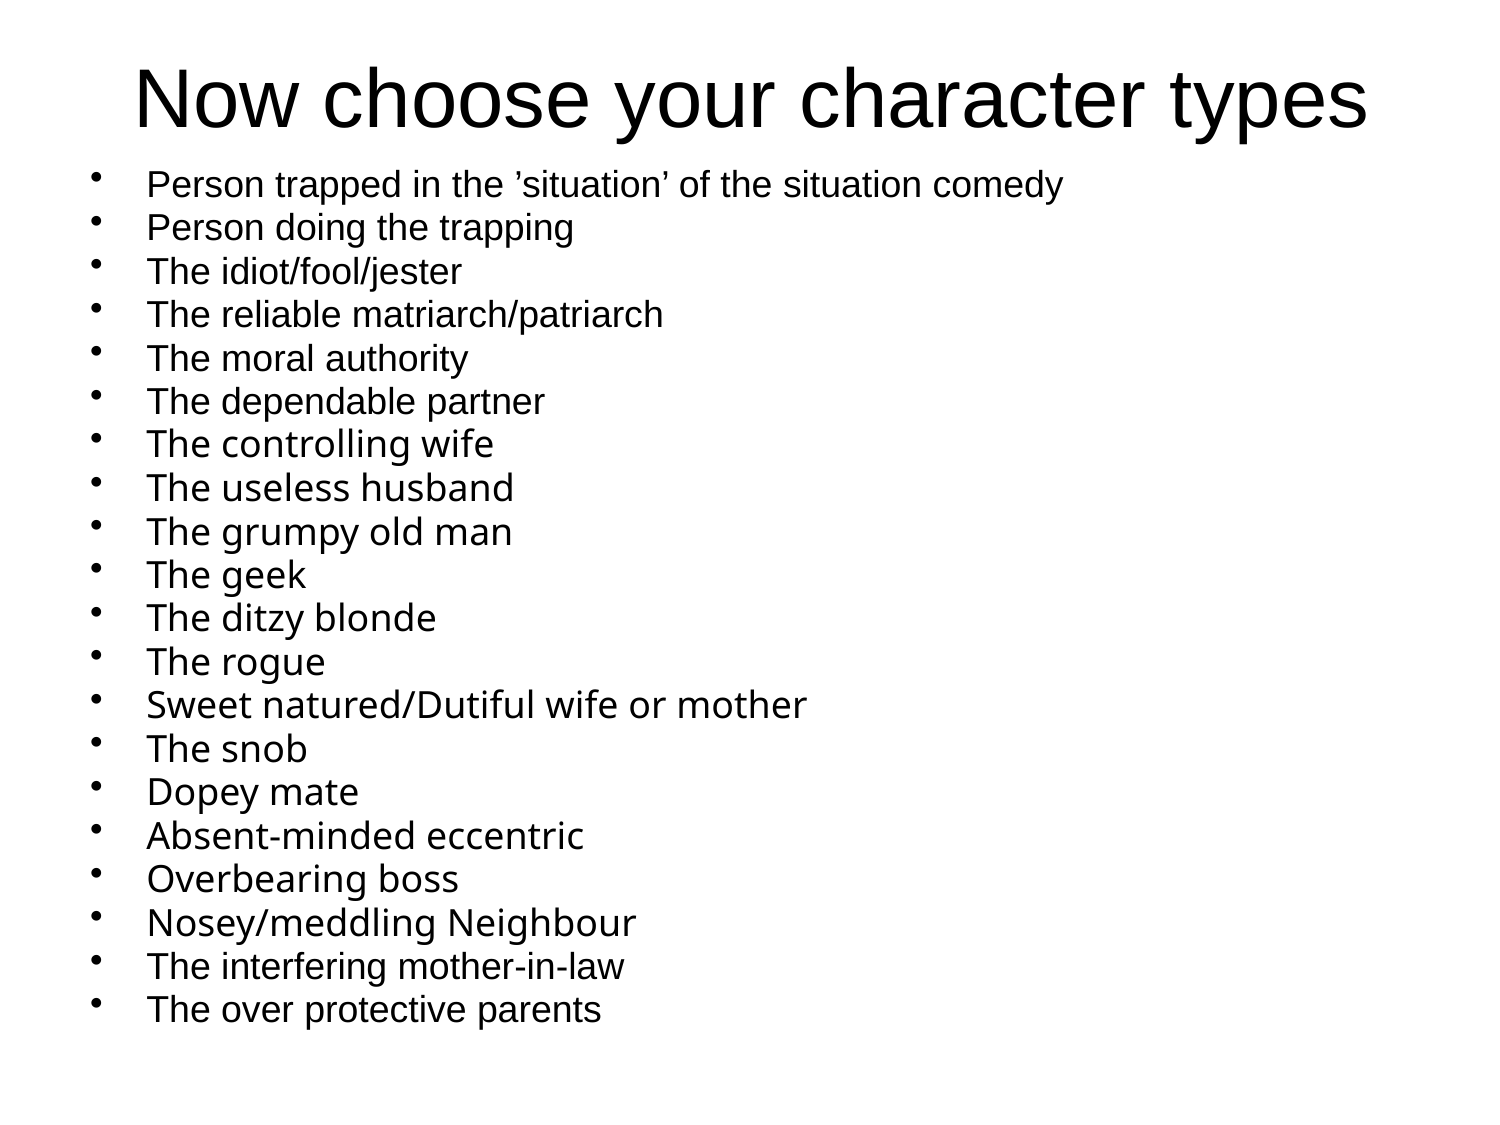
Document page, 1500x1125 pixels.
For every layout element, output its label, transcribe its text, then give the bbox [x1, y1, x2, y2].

list Person trapped in the ’situation’ of the situation comedy Person doing the trapping The idiot/fool/jester The reliable matriarch/patriarch The moral authority The dependable partner The controlling wife The useless husband The grumpy old man The geek The ditzy blonde The rogue Sweet natured/Dutiful wife or mother The snob Dopey mate Absent-minded eccentric Overbearing boss Nosey/meddling Neighbour The interfering mother-in-law The over protective parents [74, 160, 1426, 1083]
title Now choose your character types [76, 0, 1428, 188]
